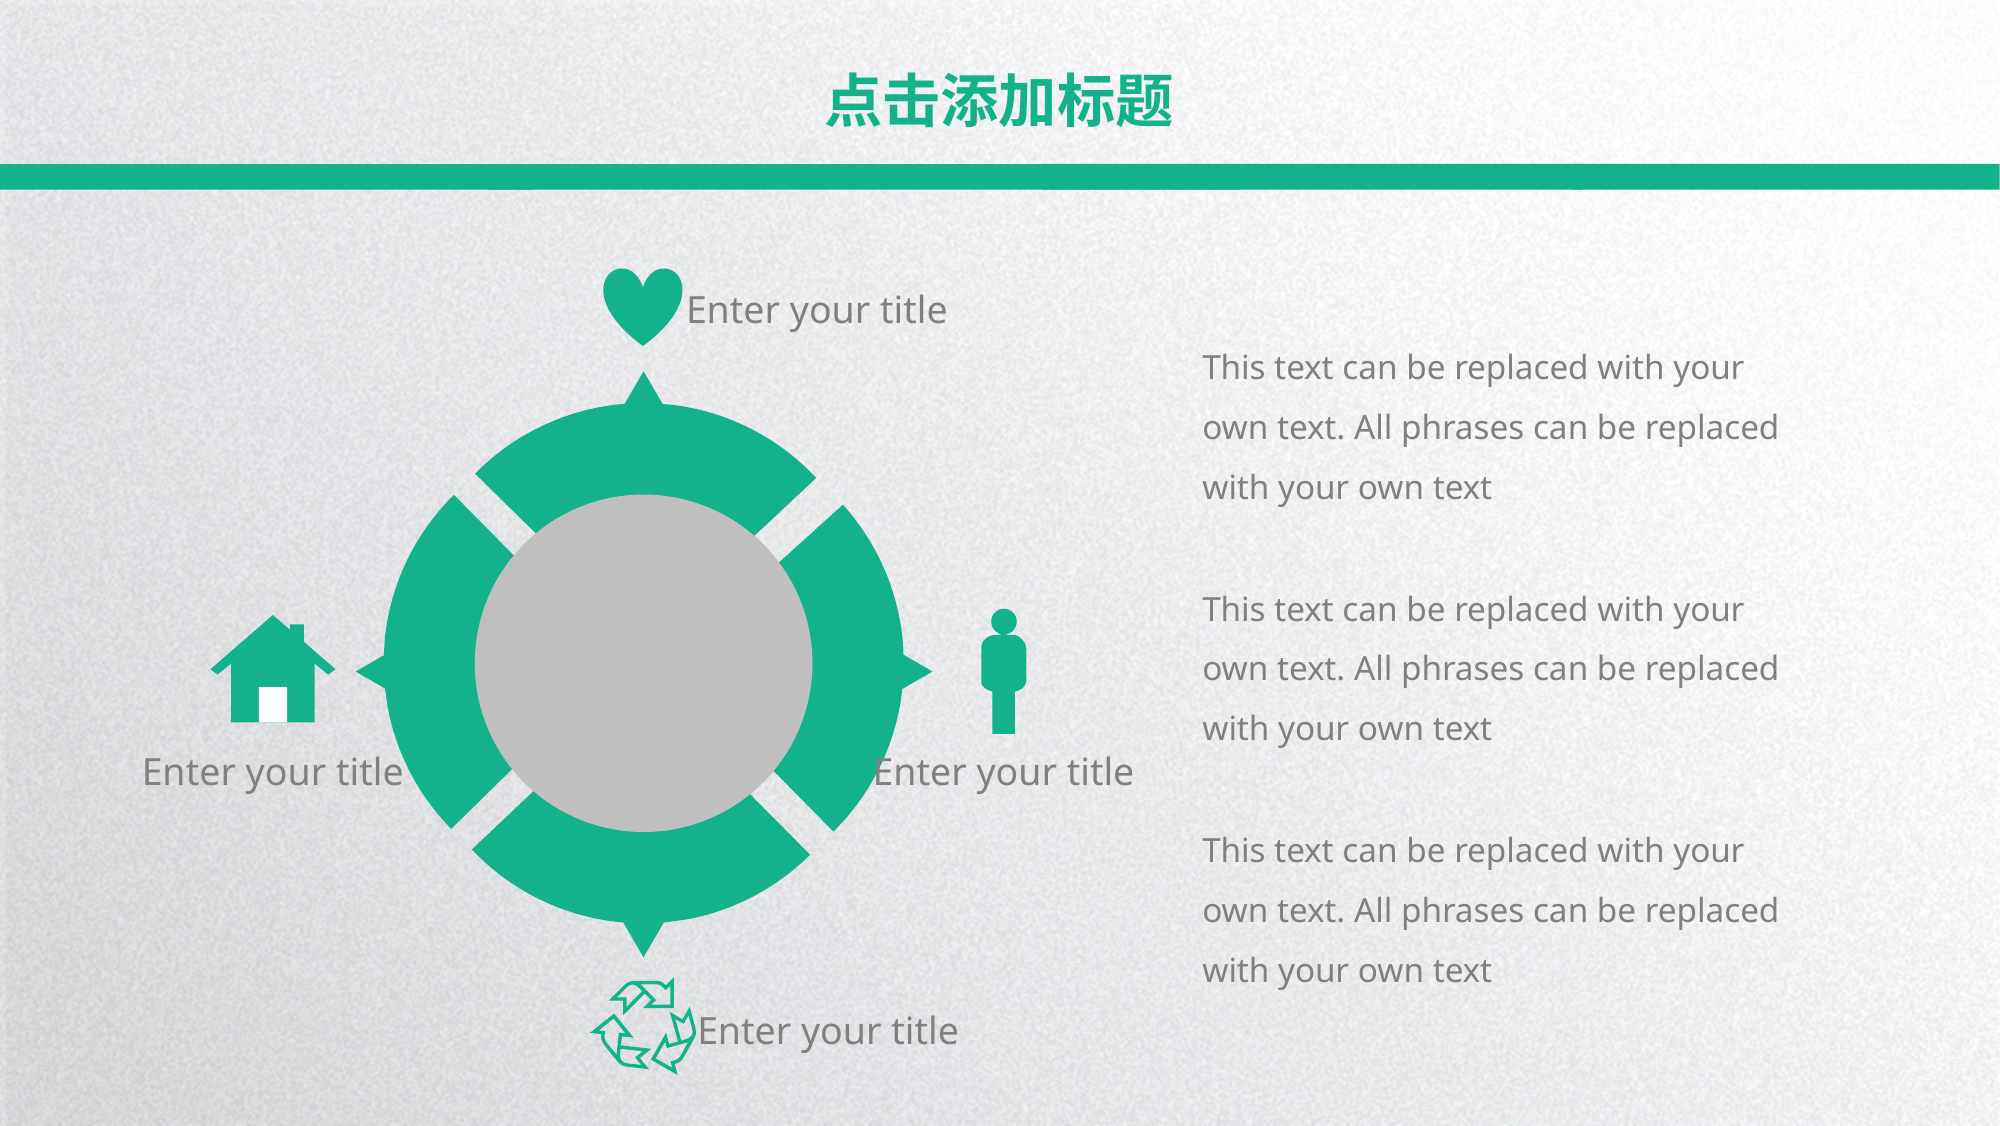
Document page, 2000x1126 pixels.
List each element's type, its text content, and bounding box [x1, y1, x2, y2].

text_box Enter your title [126, 740, 420, 800]
text_box [1571, 163, 2000, 190]
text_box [589, 977, 696, 1075]
text_box [774, 503, 935, 834]
text_box Enter your title [857, 740, 1151, 800]
text_box [353, 493, 513, 831]
text_box [980, 607, 1028, 735]
text_box This text can be replaced with your own text. All phrases can be replaced with your own text [1187, 318, 1799, 514]
text_box [0, 164, 487, 190]
text_box This text can be replaced with your own text. All phrases can be replaced with your own text [1187, 560, 1799, 755]
text_box [470, 792, 812, 960]
text_box This text can be replaced with your own text. All phrases can be replaced with your own text [1187, 801, 1799, 997]
picture [0, 190, 2000, 1126]
text_box Enter your title [696, 999, 975, 1060]
picture [0, 0, 2000, 164]
text_box [473, 369, 818, 535]
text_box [210, 614, 336, 723]
text_box [473, 493, 814, 834]
text_box [602, 267, 682, 348]
text_box Enter your title [670, 279, 964, 339]
text_box 点击添加标题 [416, 57, 1581, 188]
